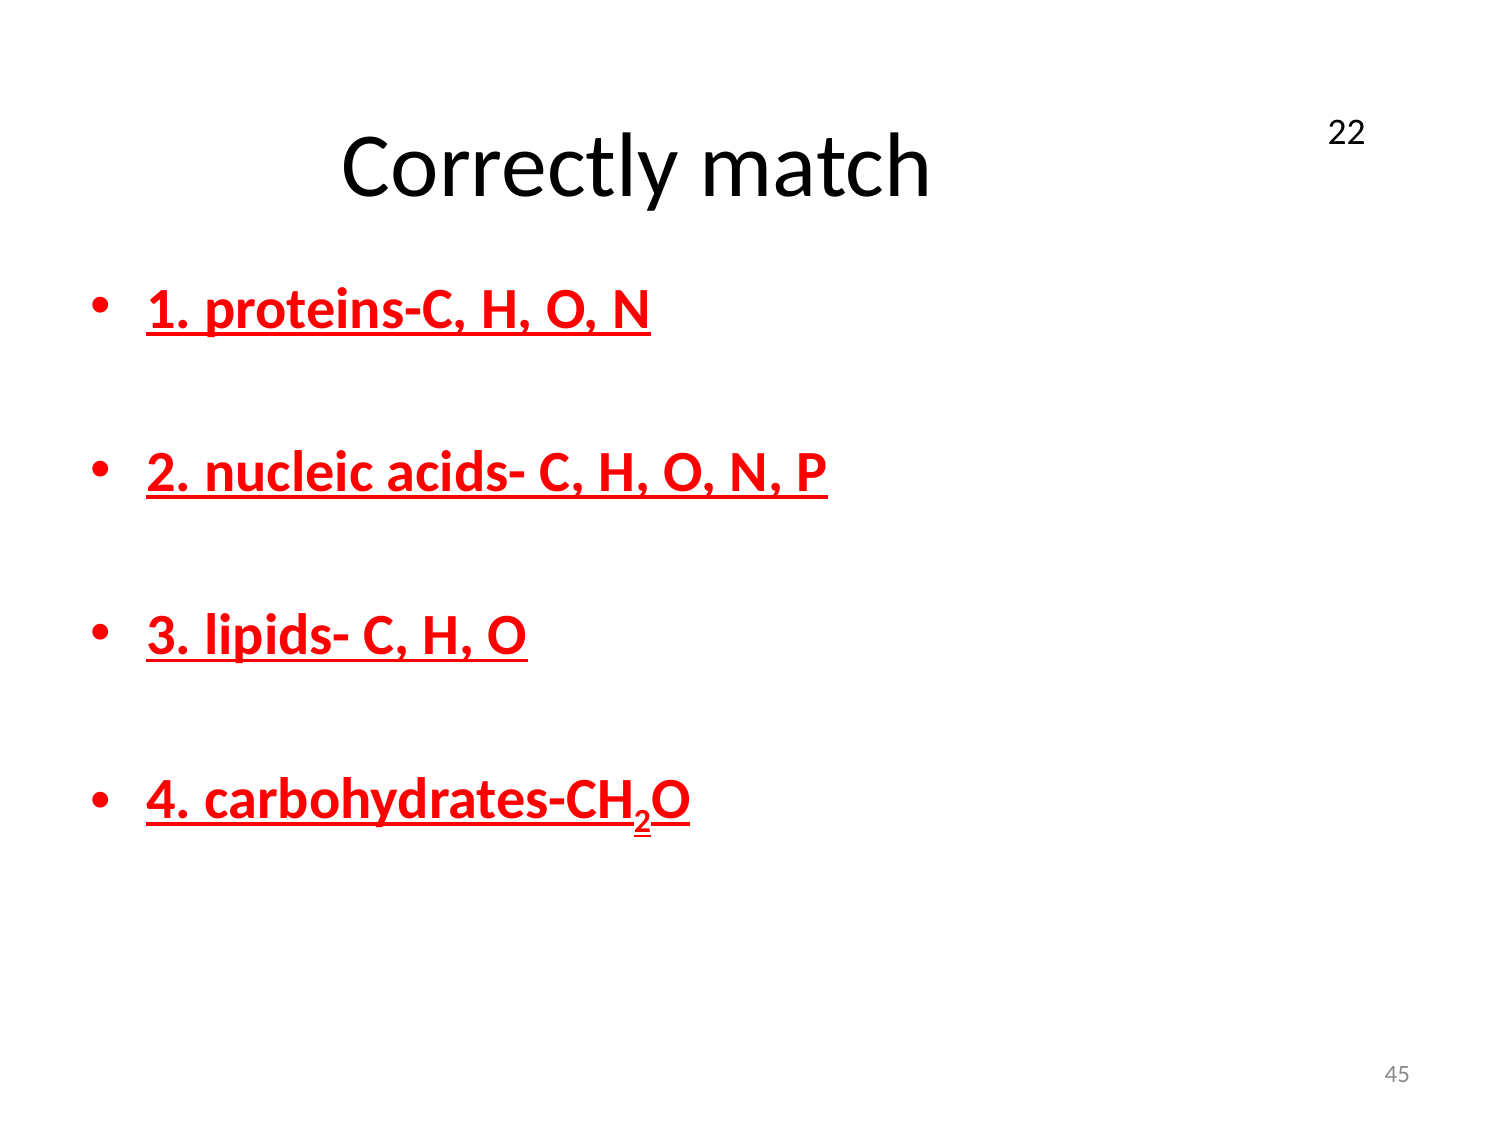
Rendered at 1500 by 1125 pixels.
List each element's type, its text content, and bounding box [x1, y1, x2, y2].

title Correctly match [75, 87, 1200, 233]
list 1. proteins-C, H, O, N 2. nucleic acids- C, H, O, N, P 3. lipids- C, H, O 4. carbohydrates-CH2O [75, 262, 1175, 1005]
slide_number 45 [1074, 1042, 1425, 1103]
text_box 22 [1312, 99, 1381, 160]
